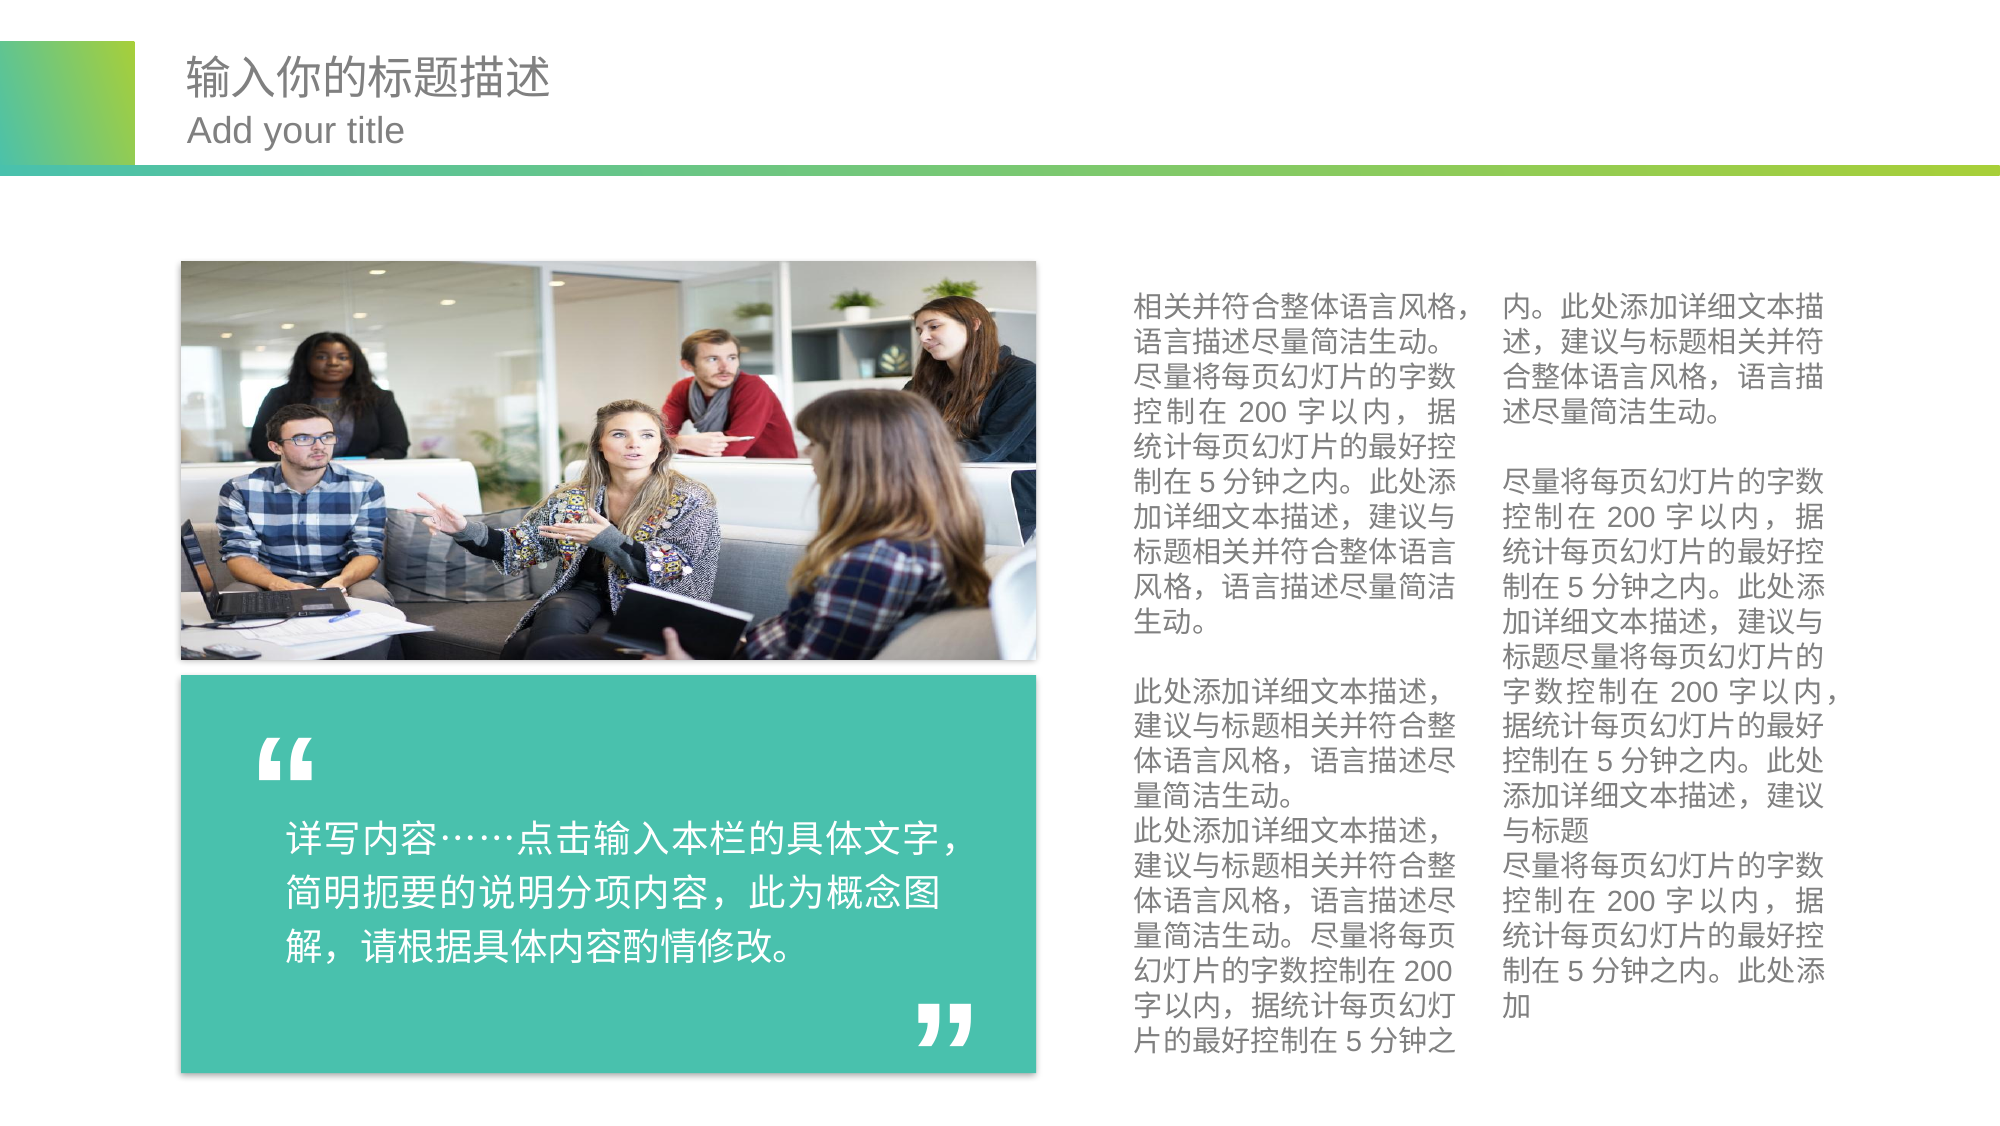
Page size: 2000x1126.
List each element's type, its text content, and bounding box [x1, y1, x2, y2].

text_box 相关并符合整体语言风格，语言描述尽量简洁生动。尽量将每页幻灯片的字数控制在200字以内，据统计每页幻灯片的最好控制在5分钟之内。此处添加详细文本描述，建议与标题相关并符合整体语言风格，语言描述尽量简洁生动。 此处添加详细文本描述，建议与标题相关并符合整体语言风格，语言描述尽量简洁生动。 此处添加详细文本描述，建议与标题相关并符合整体语言风格，语言描述尽量简洁生动。尽量将每页幻灯片的字数控制在200字以内，据统计每页幻灯片的最好控制在5分钟之内。此处添加详细文本描述，建议与标题相关并符合整体语言风格，语言描述尽量简洁生动。 尽量将每页幻灯片的字数控制在200字以内，据统计每页幻灯片的最好控制在5分钟之内。此处添加详细文本描述，建议与标题尽量将每页幻灯片的字数控制在200字以内，据统计每页幻灯片的最好控制在5分钟之内。此处添加详细文本描述，建议与标题 尽量将每页幻灯片的字数控制在200字以内，据统计每页幻灯片的最好控制在5分钟之内。此处添加 [1133, 288, 1841, 1044]
text_box “ [233, 683, 385, 887]
text_box [180, 674, 1037, 1074]
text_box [0, 41, 2000, 177]
text_box [180, 261, 1037, 660]
text_box 详写内容……点击输入本栏的具体文字，简明扼要的说明分项内容，此为概念图解，请根据具体内容酌情修改。 [270, 798, 957, 1023]
text_box ” [892, 950, 1079, 1050]
